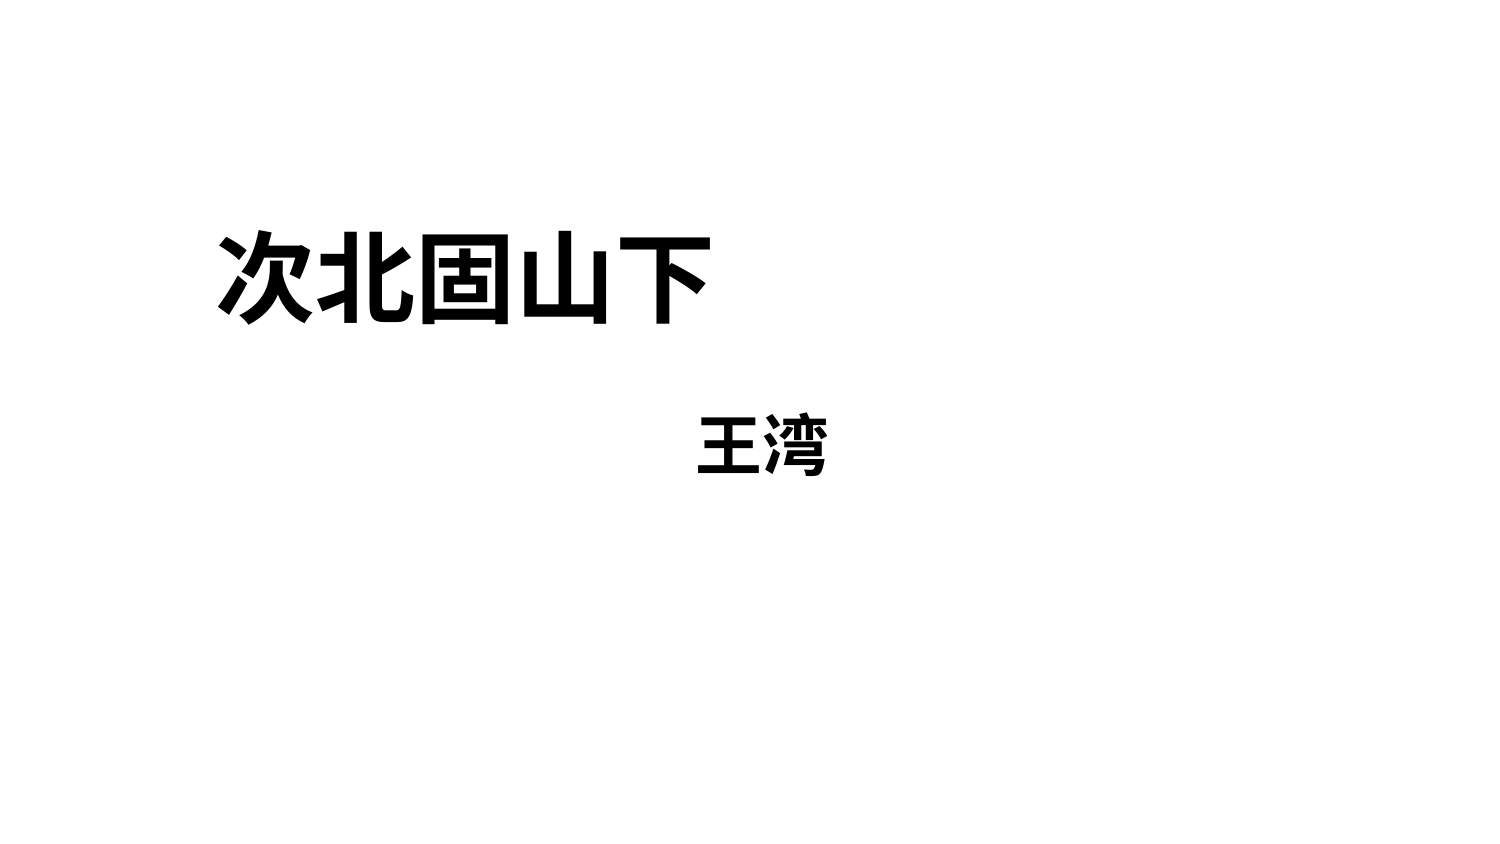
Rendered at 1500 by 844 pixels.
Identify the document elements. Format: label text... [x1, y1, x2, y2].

text_box 次北固山下 [19, 183, 912, 343]
text_box 王湾 [525, 380, 1000, 492]
